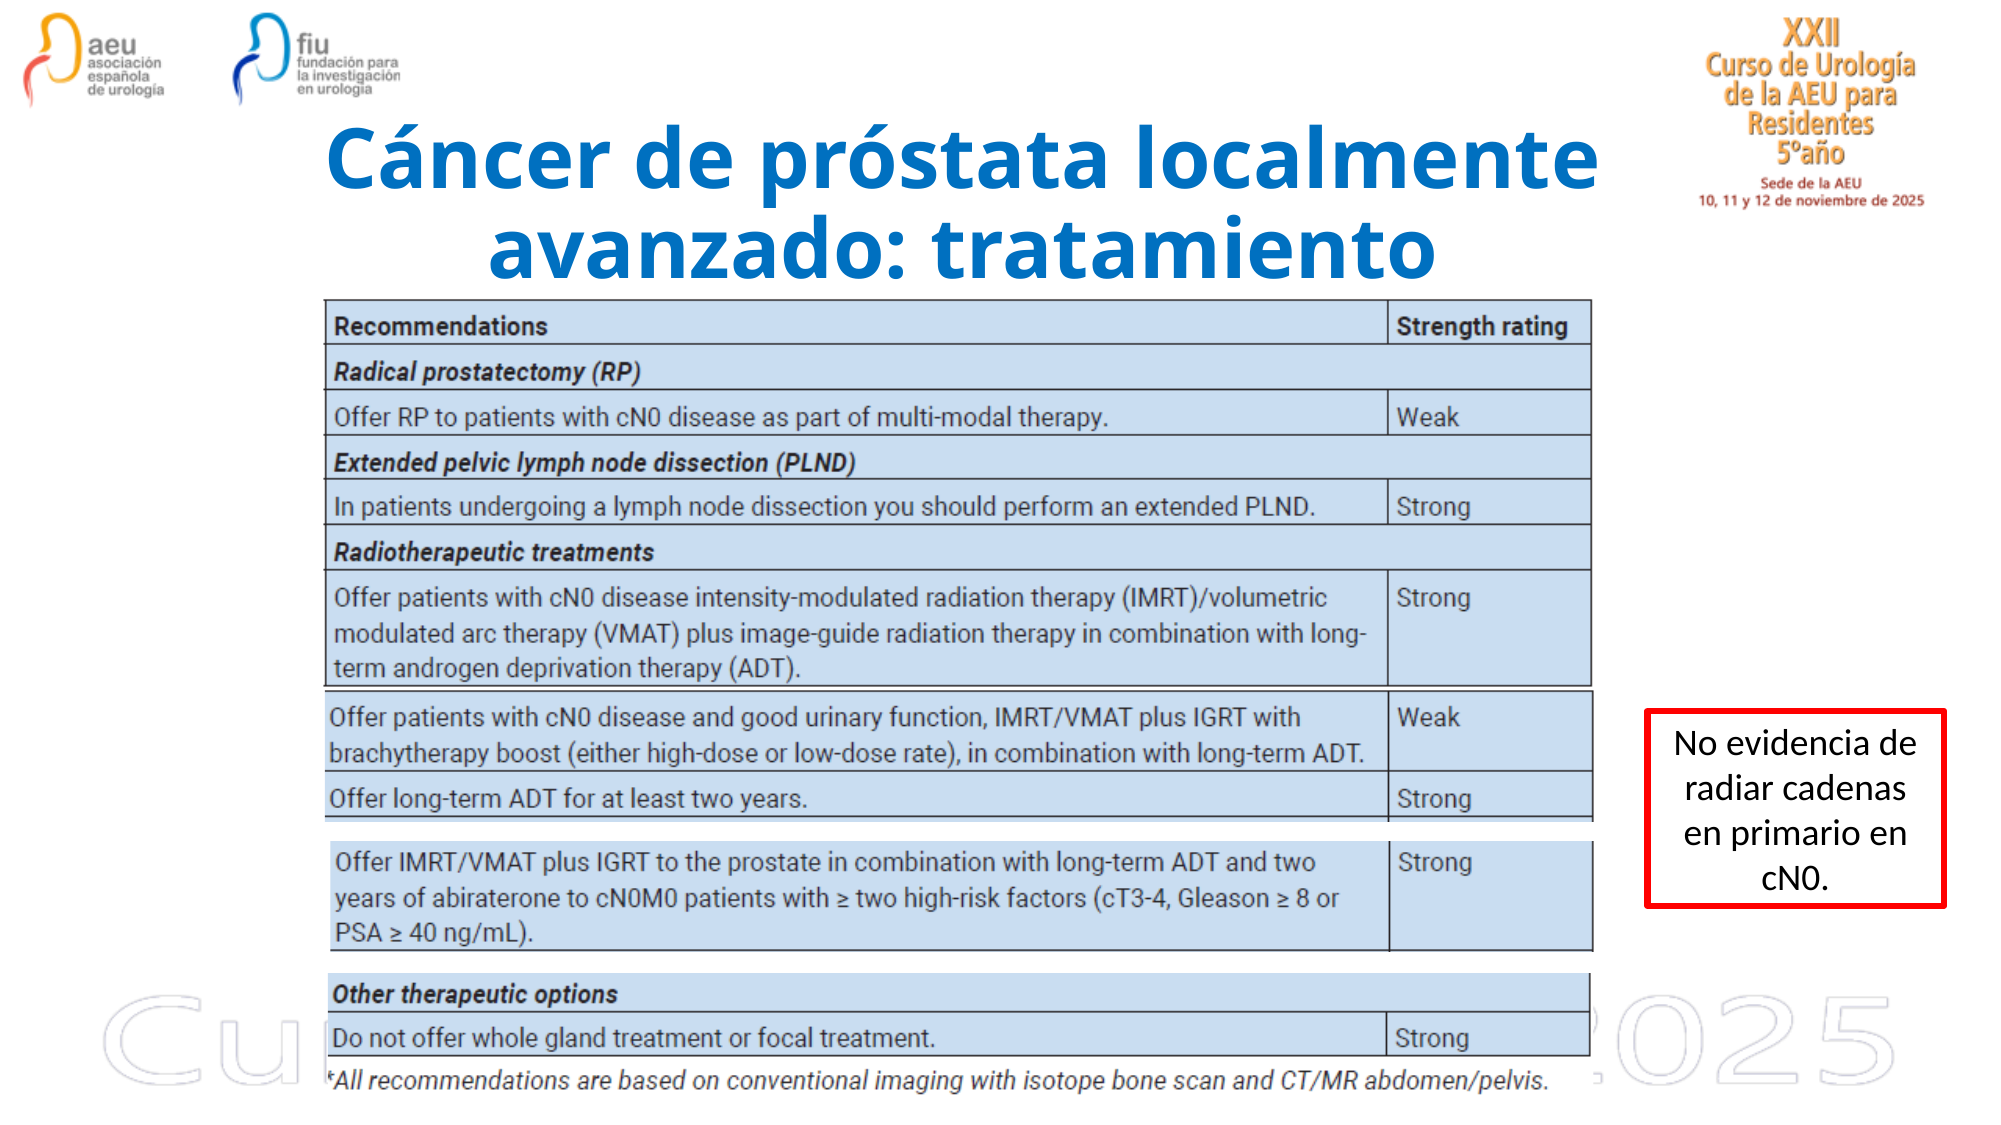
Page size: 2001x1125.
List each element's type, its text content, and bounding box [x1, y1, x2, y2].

title Cáncer de próstata localmente avanzado: tratamiento [100, 98, 1826, 316]
text_box No evidencia de radiar cadenas en primario en cN0. [1647, 711, 1945, 906]
picture [0, 0, 2001, 1125]
